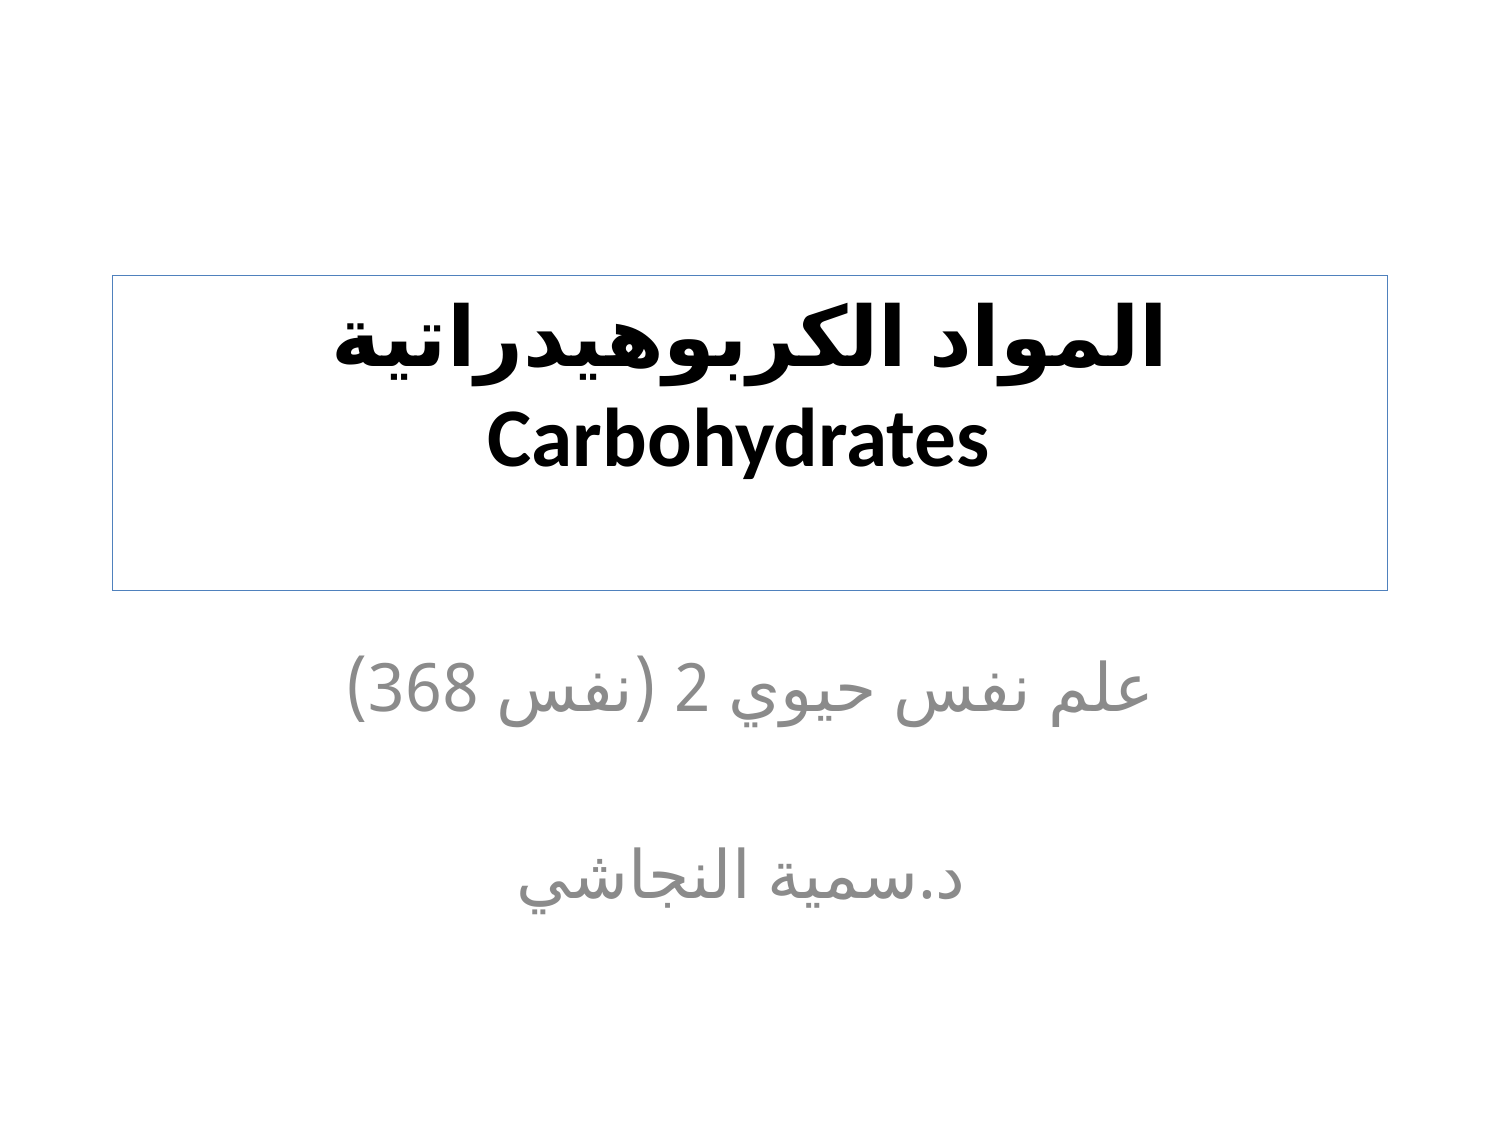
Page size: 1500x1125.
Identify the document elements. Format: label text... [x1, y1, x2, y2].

title المواد الكربوهيدراتية Carbohydrates [112, 275, 1388, 591]
subtitle علم نفس حيوي 2 (نفس 368) د.سمية النجاشي [225, 637, 1275, 925]
